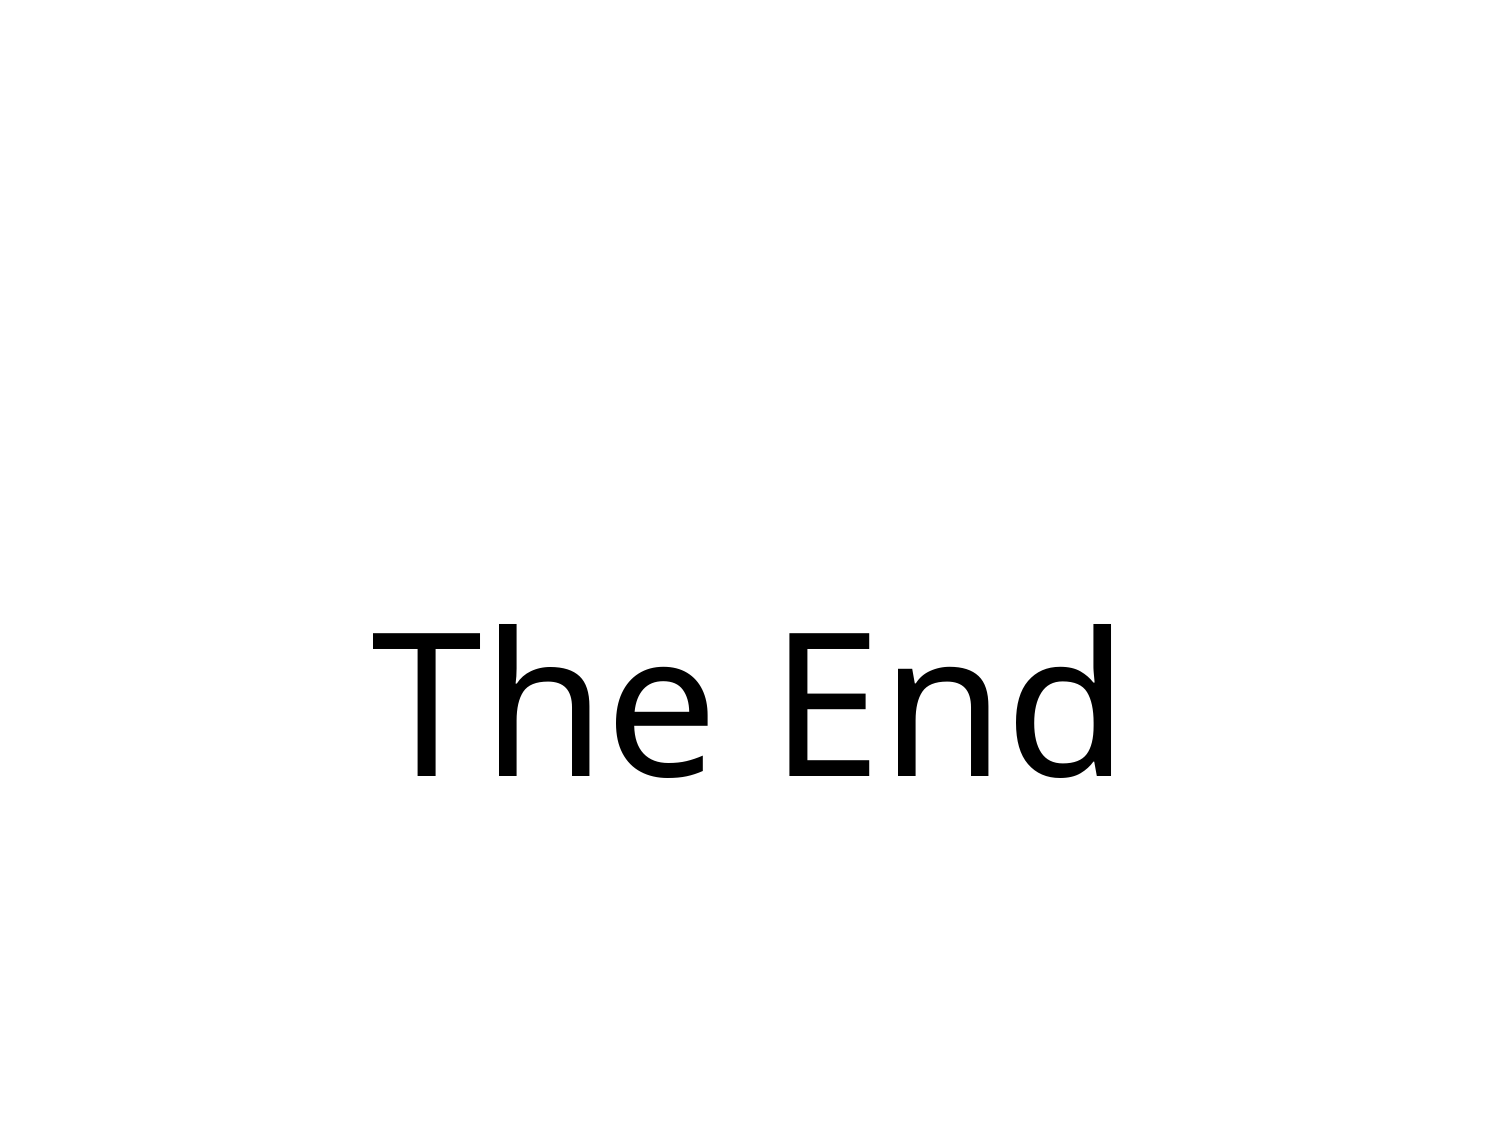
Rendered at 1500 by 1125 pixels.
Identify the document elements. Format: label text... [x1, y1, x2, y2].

list The End [75, 262, 1425, 1005]
